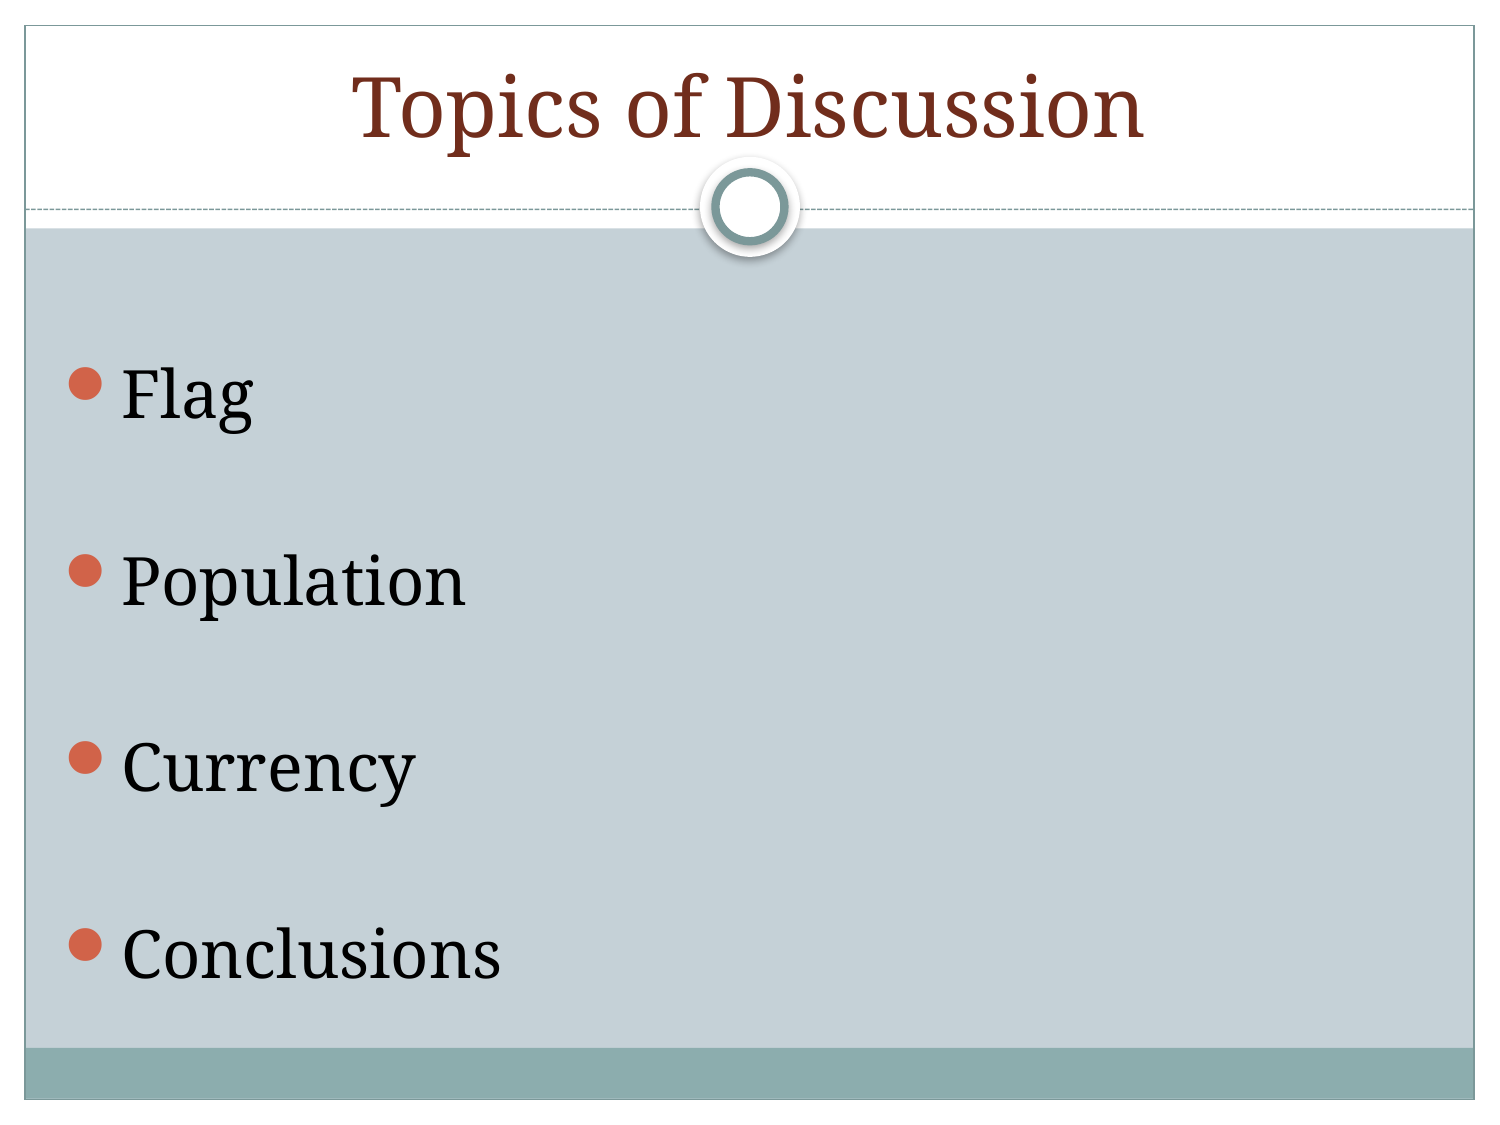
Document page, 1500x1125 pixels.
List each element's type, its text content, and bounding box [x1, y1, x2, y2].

list Flag Population Currency Conclusions [49, 250, 1445, 1001]
title Topics of Discussion [49, 37, 1450, 162]
